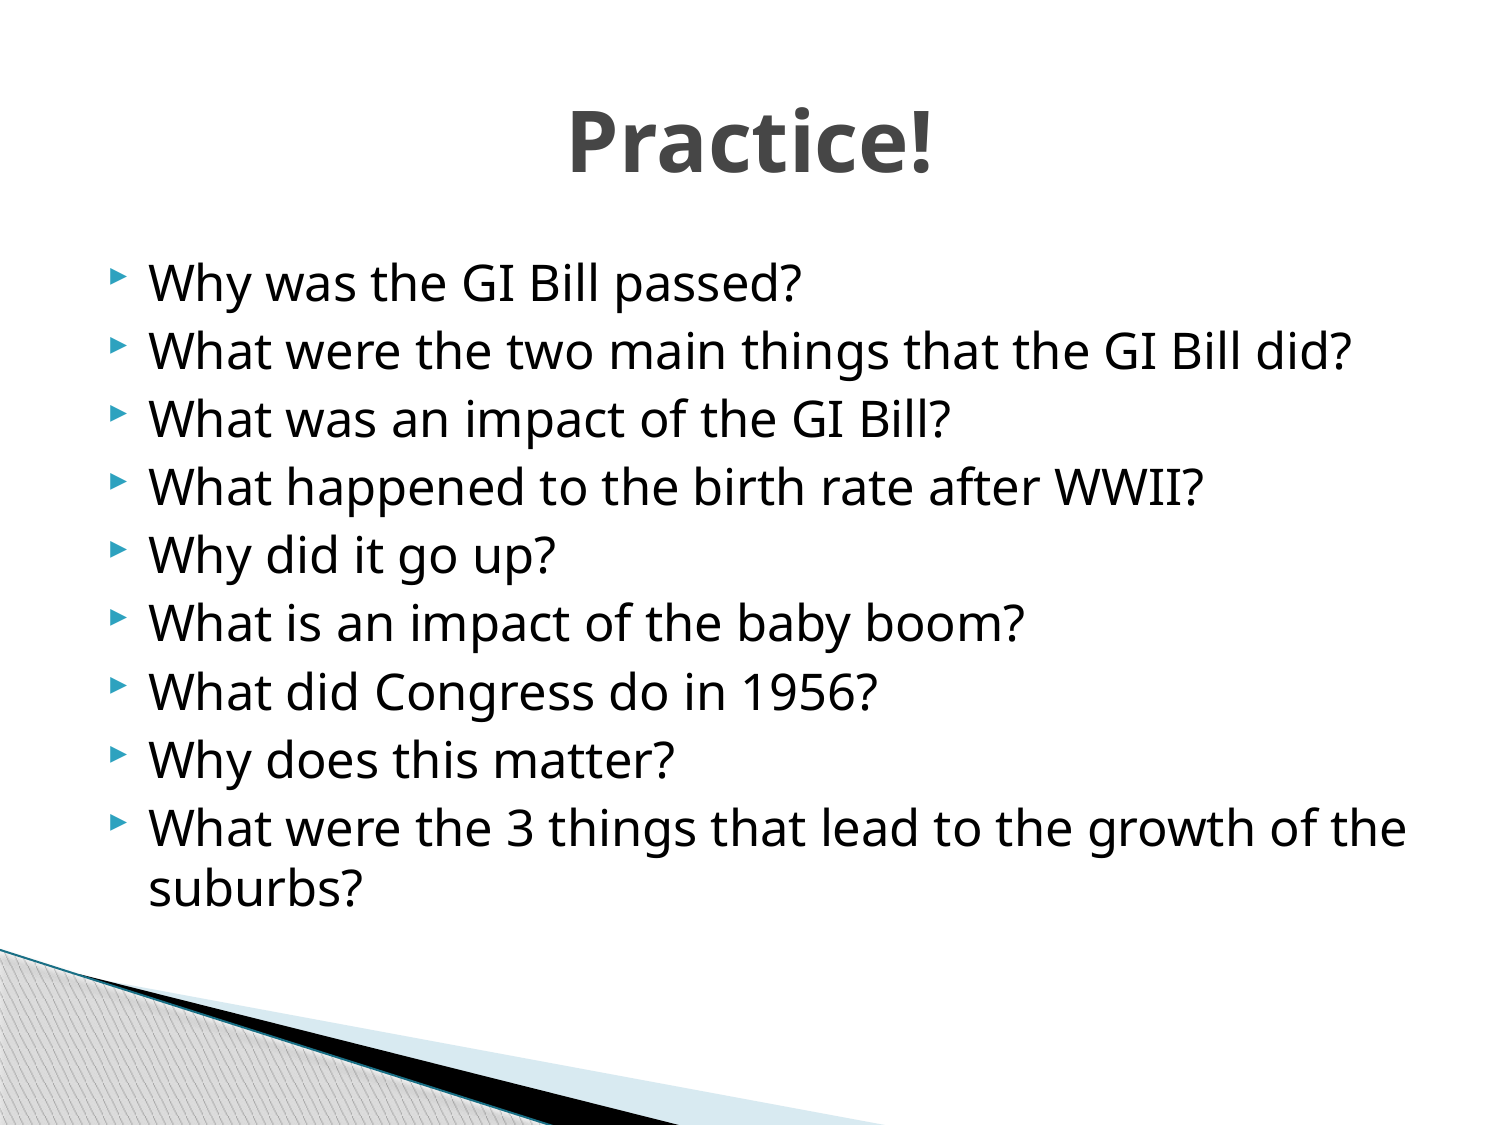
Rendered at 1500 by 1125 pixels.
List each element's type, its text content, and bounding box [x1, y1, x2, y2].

title Practice! [75, 45, 1425, 233]
list Why was the GI Bill passed? What were the two main things that the GI Bill did? What was an impact of the GI Bill? What happened to the birth rate after WWII? Why did it go up? What is an impact of the baby boom? What did Congress do in 1956? Why does this matter? What were the 3 things that lead to the growth of the suburbs? [75, 243, 1425, 986]
